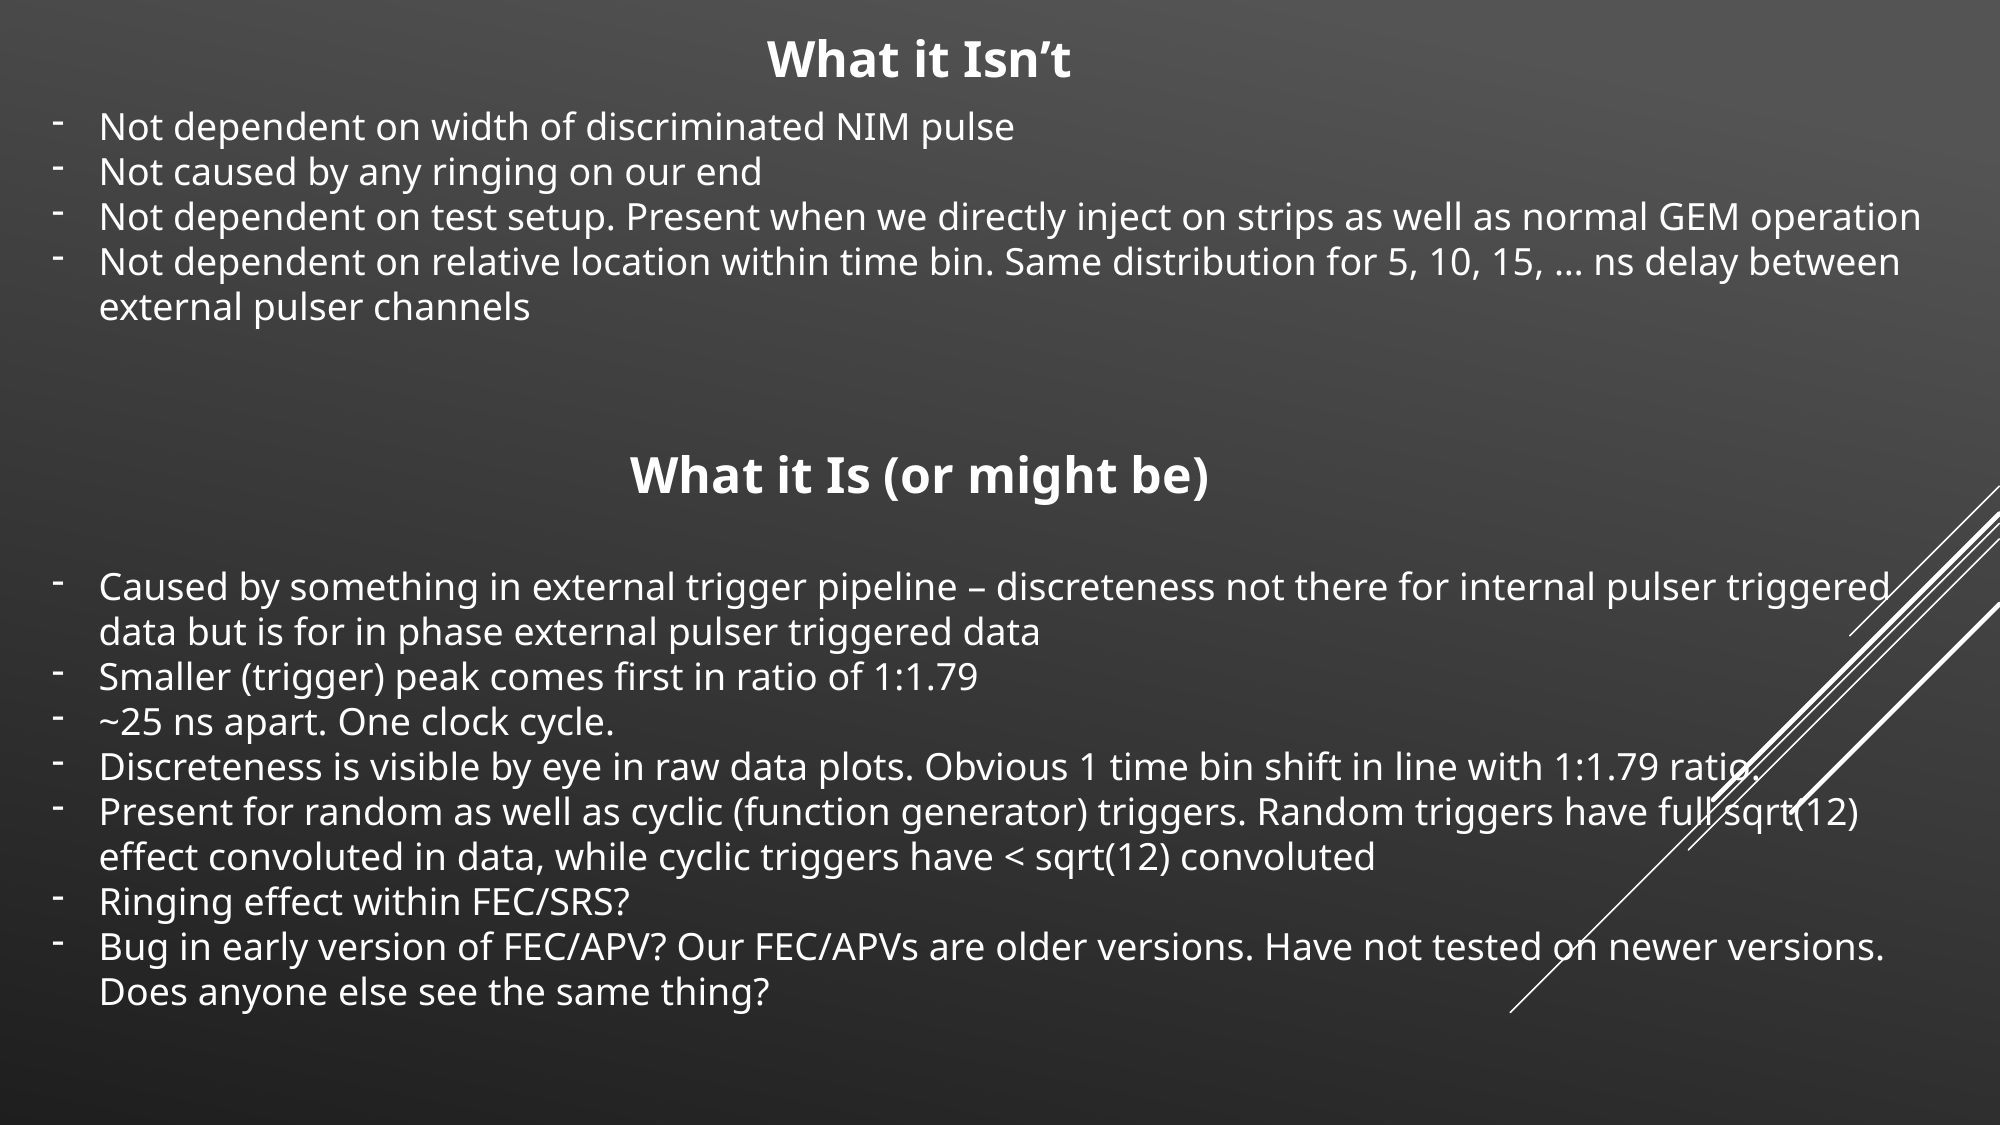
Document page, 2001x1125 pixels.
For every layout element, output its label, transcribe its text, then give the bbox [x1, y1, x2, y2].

text_box What it Isn’t [410, 20, 1431, 95]
text_box Not dependent on width of discriminated NIM pulse Not caused by any ringing on our end Not dependent on test setup. Present when we directly inject on strips as well as normal GEM operation Not dependent on relative location within time bin. Same distribution for 5, 10, 15, … ns delay between external pulser channels [37, 95, 1967, 336]
text_box Caused by something in external trigger pipeline – discreteness not there for internal pulser triggered data but is for in phase external pulser triggered data Smaller (trigger) peak comes first in ratio of 1:1.79 ~25 ns apart. One clock cycle. Discreteness is visible by eye in raw data plots. Obvious 1 time bin shift in line with 1:1.79 ratio. Present for random as well as cyclic (function generator) triggers. Random triggers have full sqrt(12) effect convoluted in data, while cyclic triggers have < sqrt(12) convoluted Ringing effect within FEC/SRS? Bug in early version of FEC/APV? Our FEC/APVs are older versions. Have not tested on newer versions. Does anyone else see the same thing? [37, 555, 1967, 1021]
text_box What it Is (or might be) [410, 436, 1431, 512]
